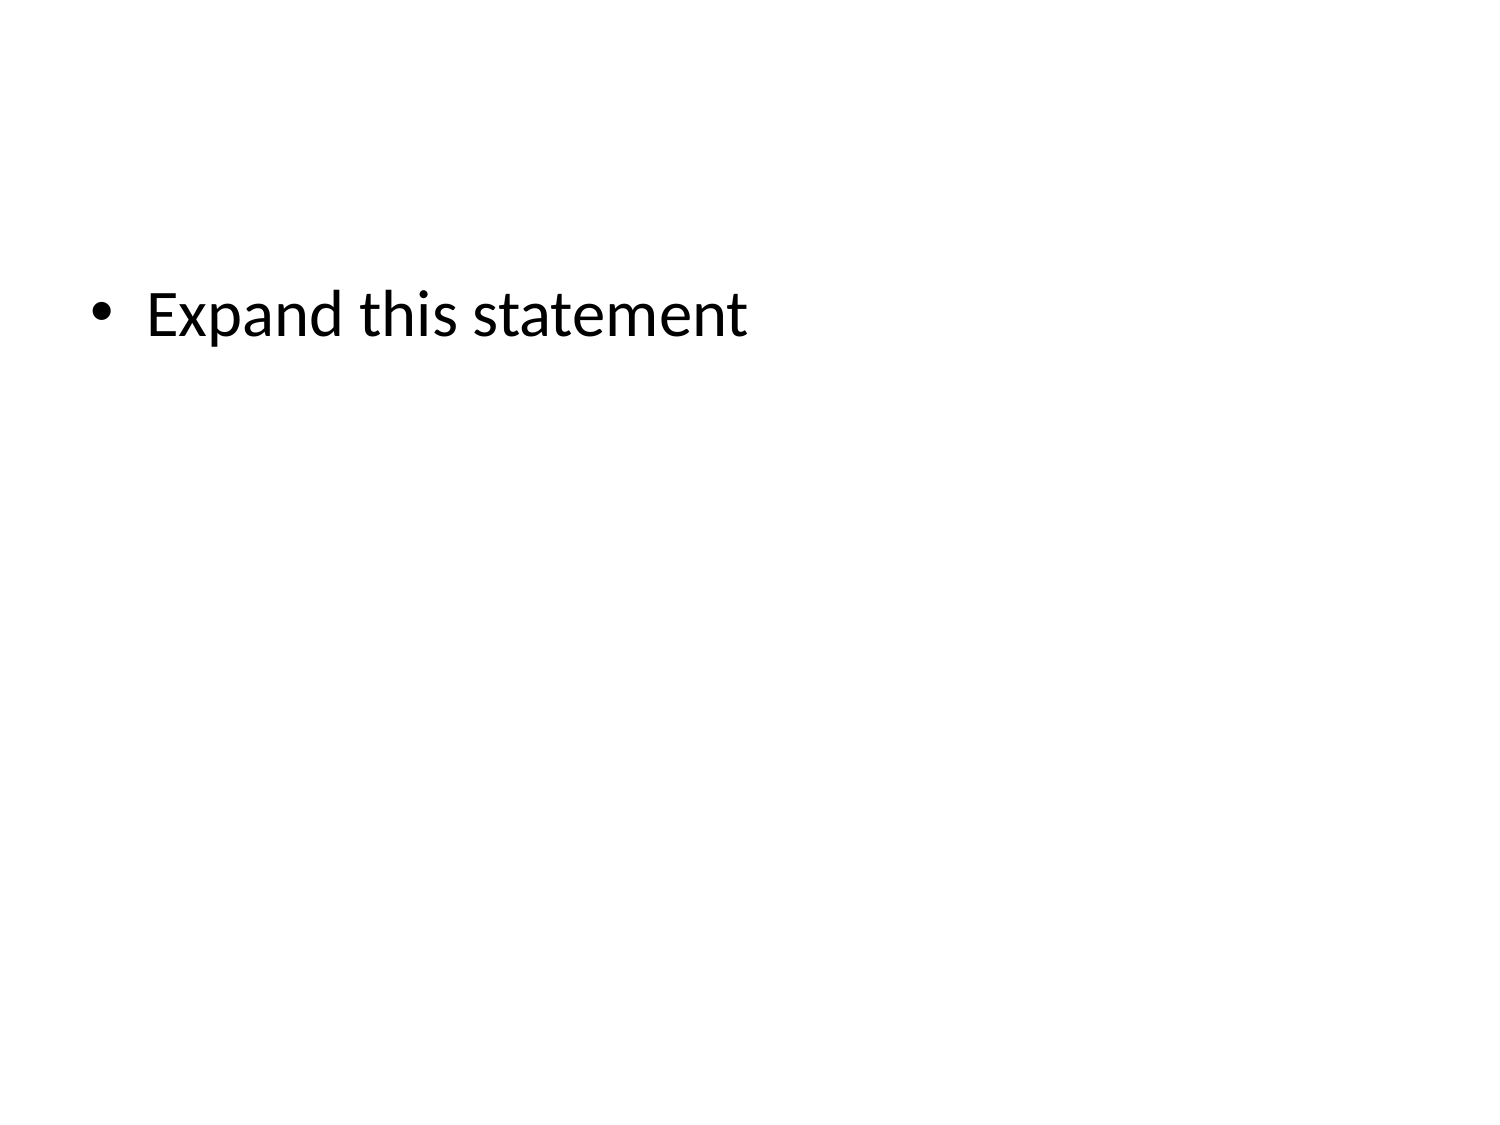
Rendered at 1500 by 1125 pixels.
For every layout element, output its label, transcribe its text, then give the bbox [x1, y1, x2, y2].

list Expand this statement [75, 262, 1425, 1005]
